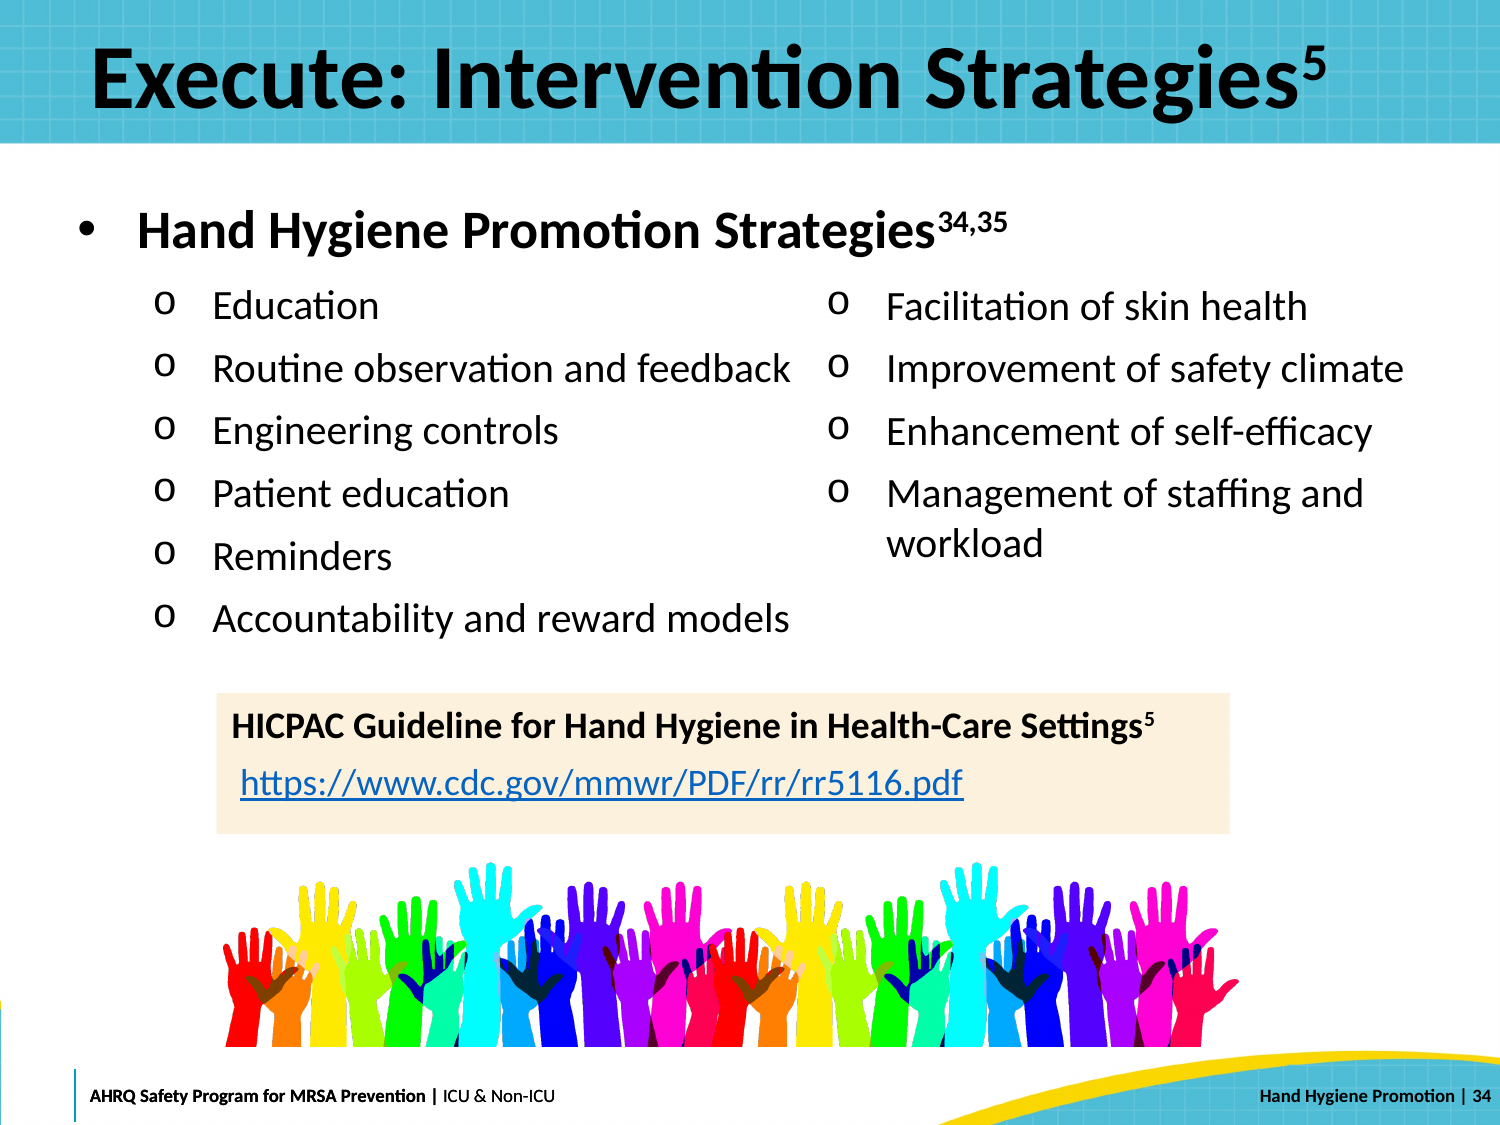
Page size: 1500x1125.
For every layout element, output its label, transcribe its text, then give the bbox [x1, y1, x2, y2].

list HICPAC Guideline for Hand Hygiene in Health-Care Settings5 https://www.cdc.gov/mmwr/PDF/rr/rr5116.pdf [216, 693, 1230, 831]
list Facilitation of skin health Improvement of safety climate Enhancement of self-efficacy Management of staffing and workload [736, 270, 1472, 711]
slide_number | 34 [1455, 1065, 1500, 1125]
list Education Routine observation and feedback Engineering controls Patient education Reminders Accountability and reward models [62, 270, 736, 710]
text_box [204, 831, 1242, 1047]
list Hand Hygiene Promotion Strategies34,35 [62, 187, 1413, 270]
title Execute: Intervention Strategies5 [75, 0, 1425, 150]
picture [0, 0, 1500, 1125]
